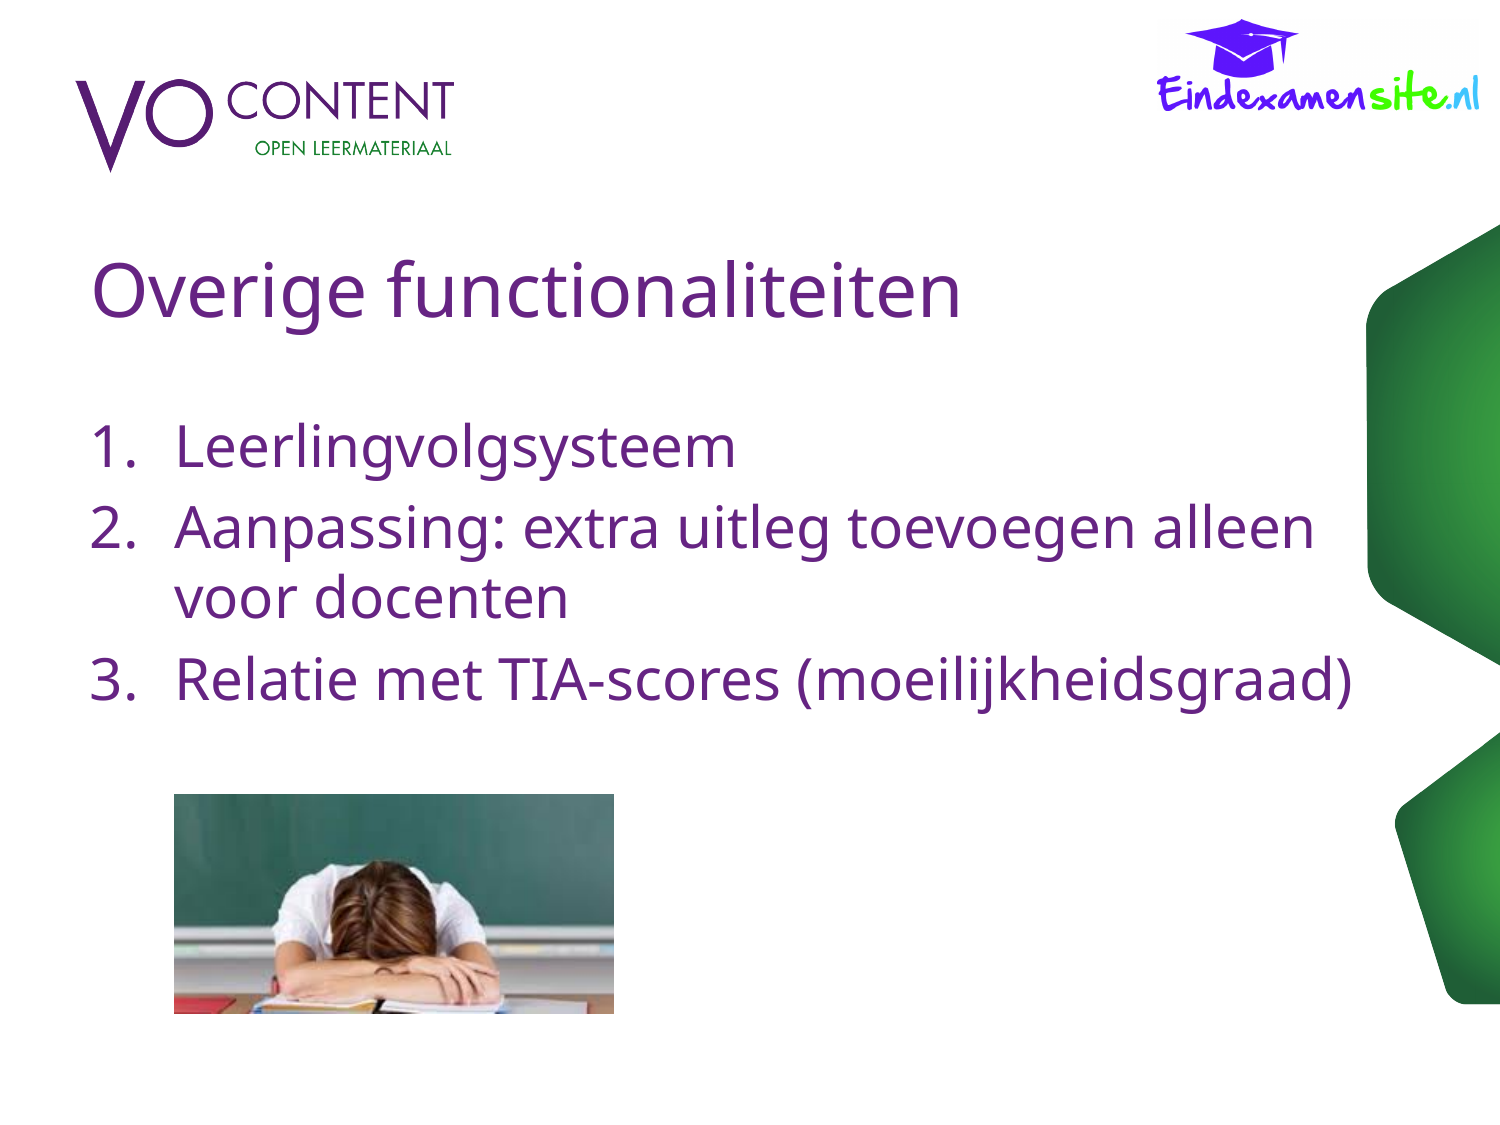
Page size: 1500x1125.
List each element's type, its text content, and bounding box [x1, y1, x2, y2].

title Overige functionaliteiten [75, 177, 1319, 399]
picture [1157, 19, 1480, 111]
list Leerlingvolgsysteem Aanpassing: extra uitleg toevoegen alleen voor docenten Relatie met TIA-scores (moeilijkheidsgraad) [75, 401, 1386, 905]
picture [75, 79, 454, 173]
picture [1366, 222, 1500, 1005]
picture [174, 794, 614, 1014]
